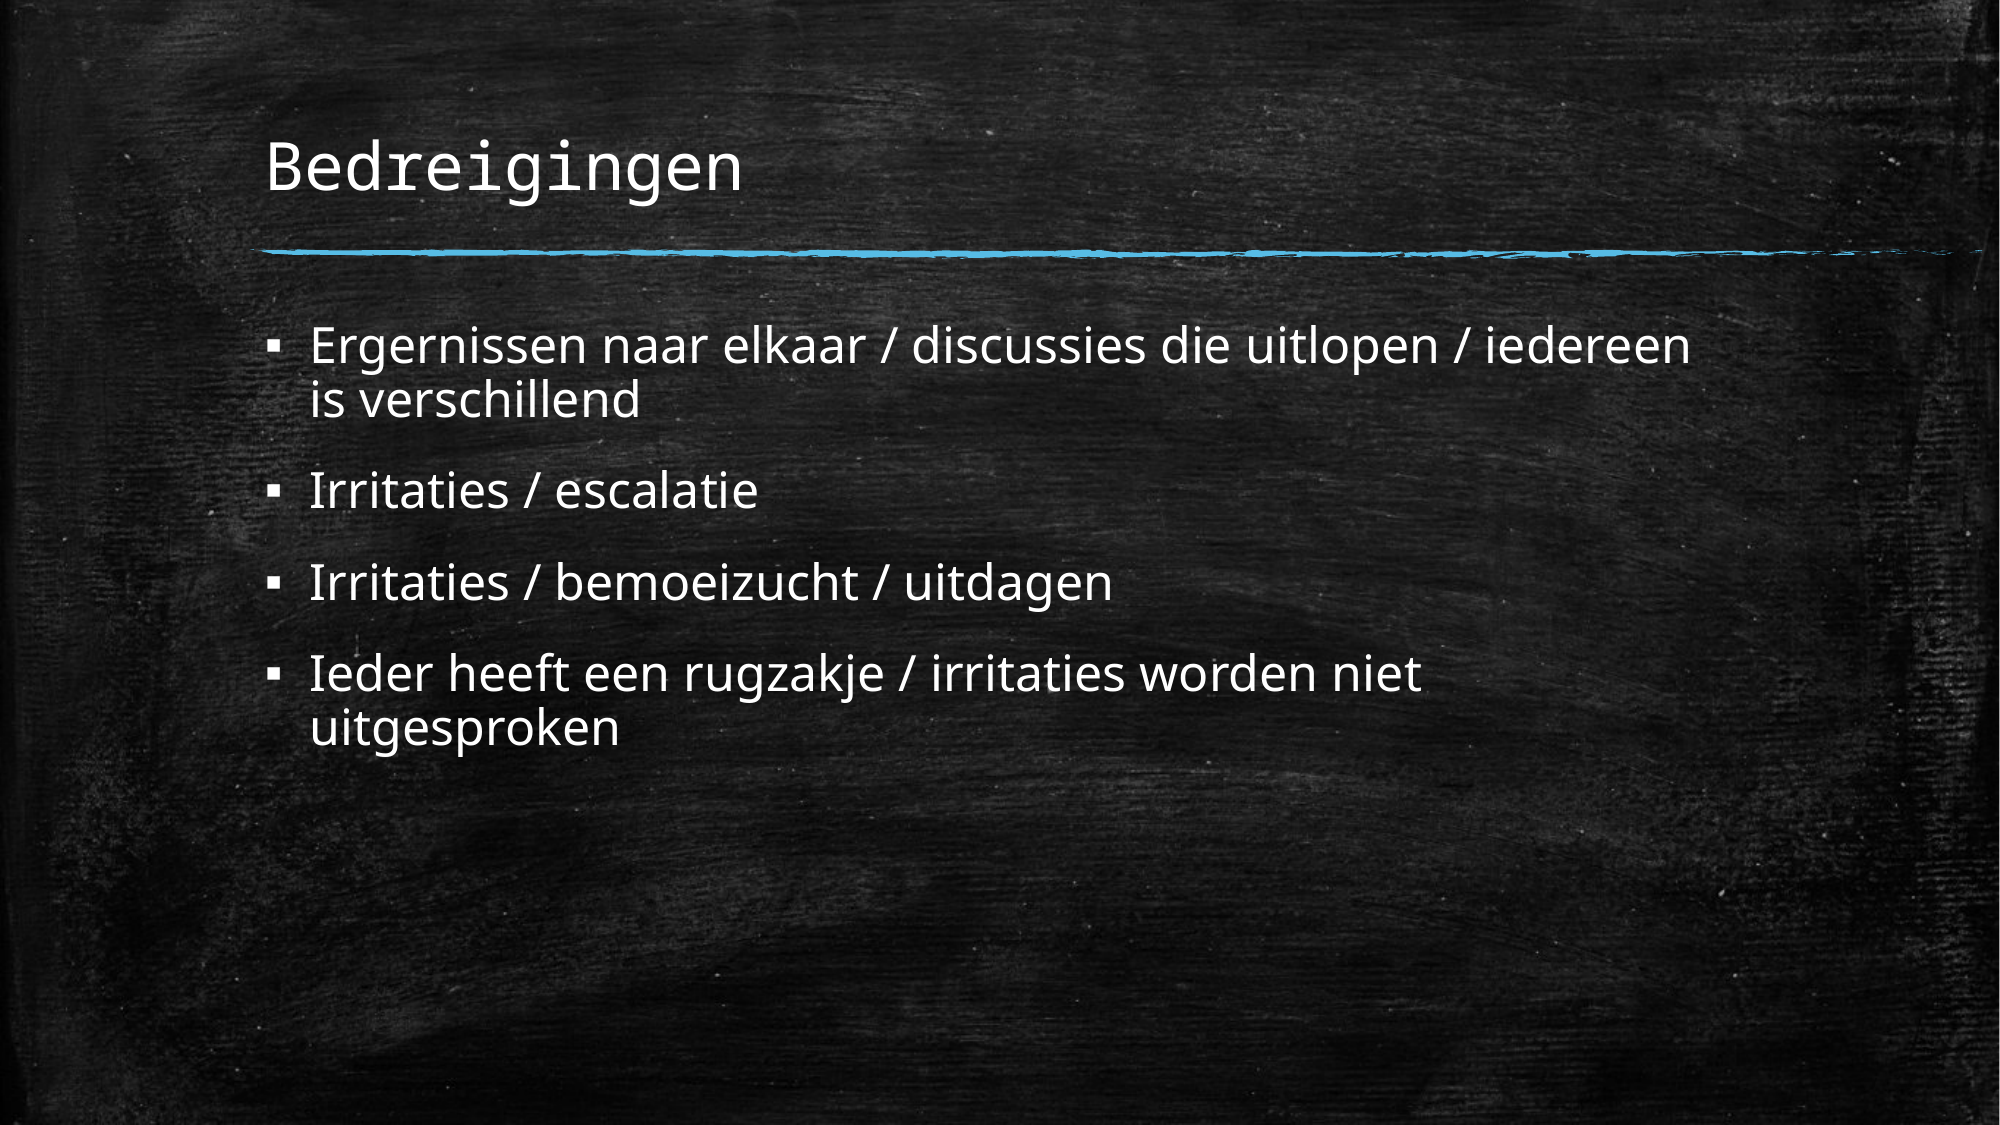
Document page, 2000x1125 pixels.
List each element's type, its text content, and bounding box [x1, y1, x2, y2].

list Ergernissen naar elkaar / discussies die uitlopen / iedereen is verschillend Irritaties / escalatie Irritaties / bemoeizucht / uitdagen Ieder heeft een rugzakje / irritaties worden niet uitgesproken [249, 312, 1750, 1013]
title Bedreigingen [249, 45, 1750, 213]
